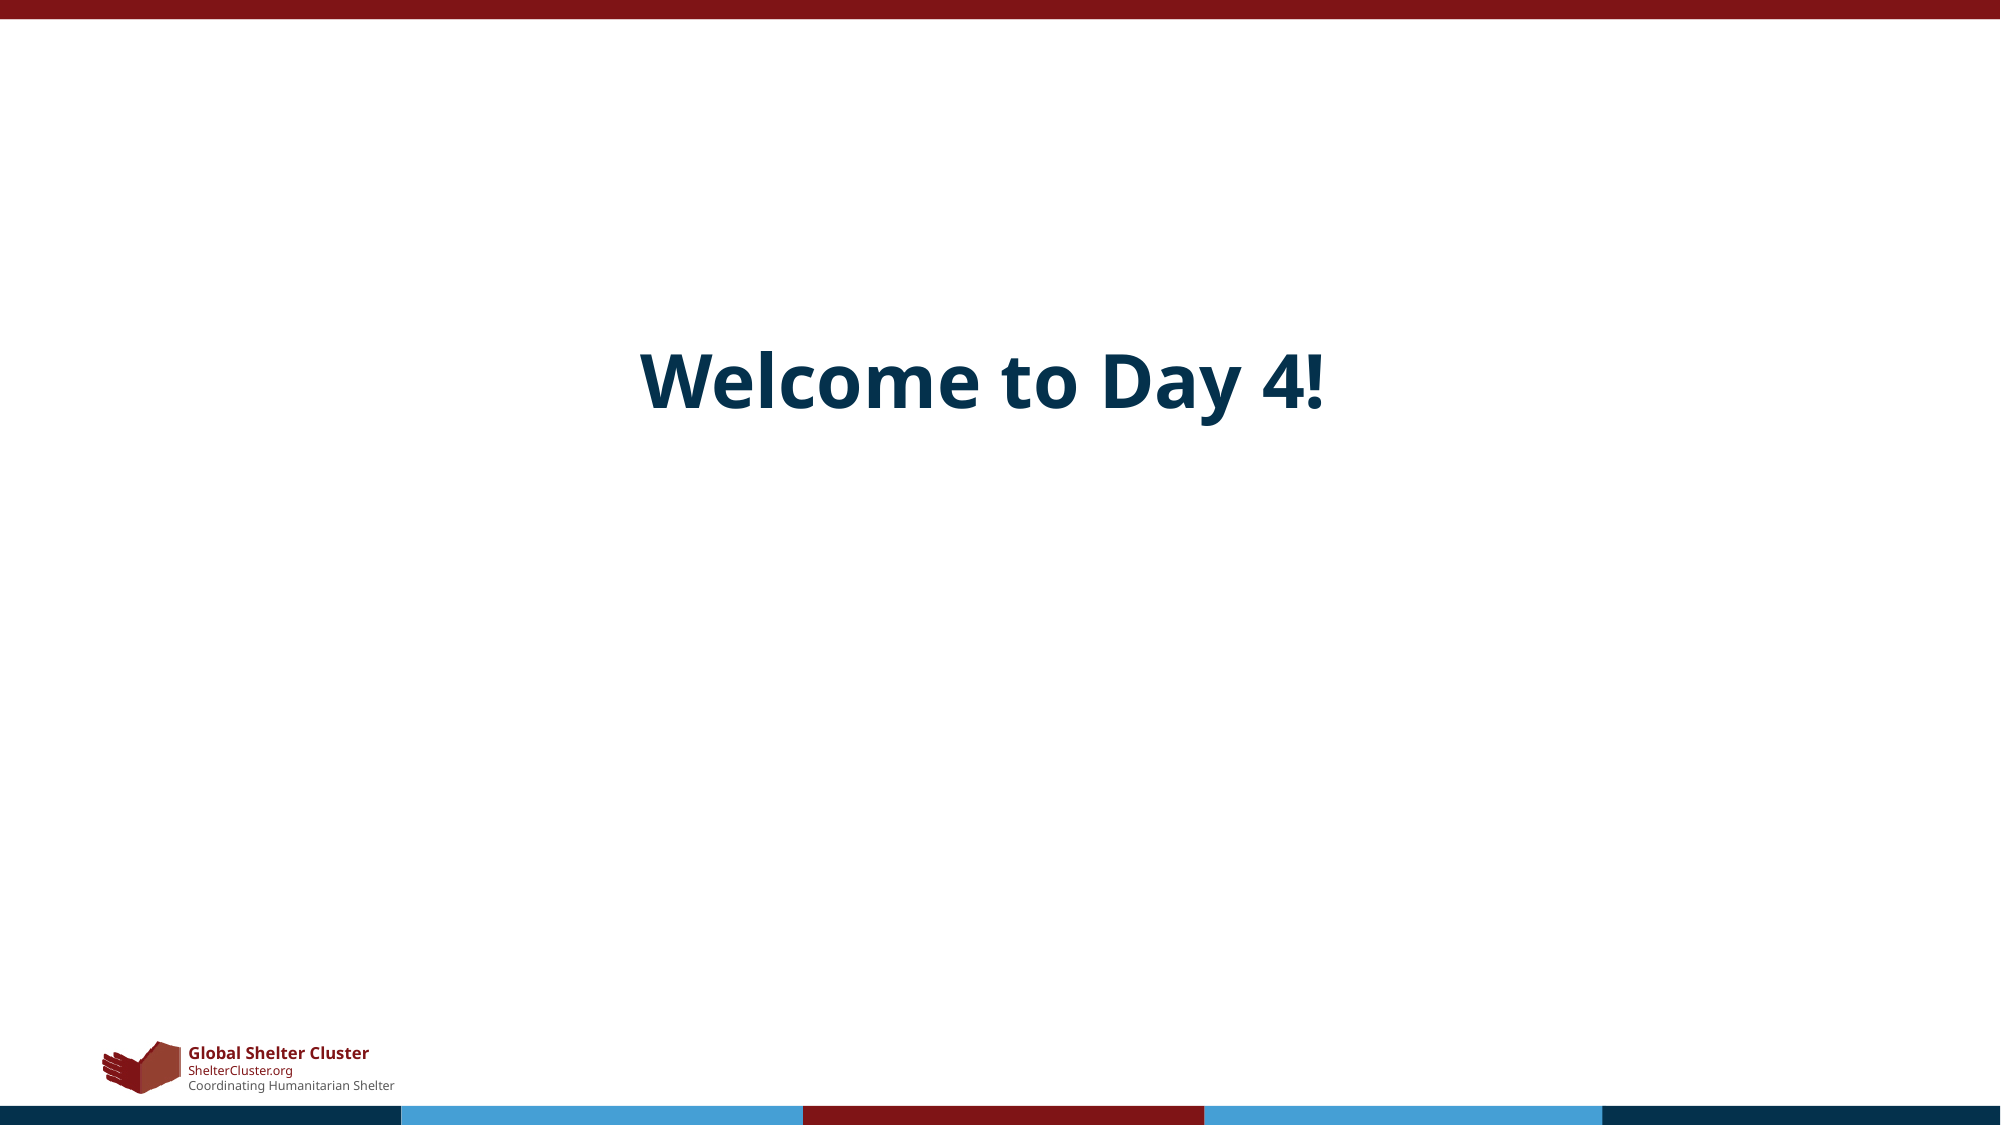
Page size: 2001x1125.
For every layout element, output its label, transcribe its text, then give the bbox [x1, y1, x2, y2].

title Welcome to Day 4! [133, 302, 1834, 544]
picture [102, 1041, 181, 1094]
